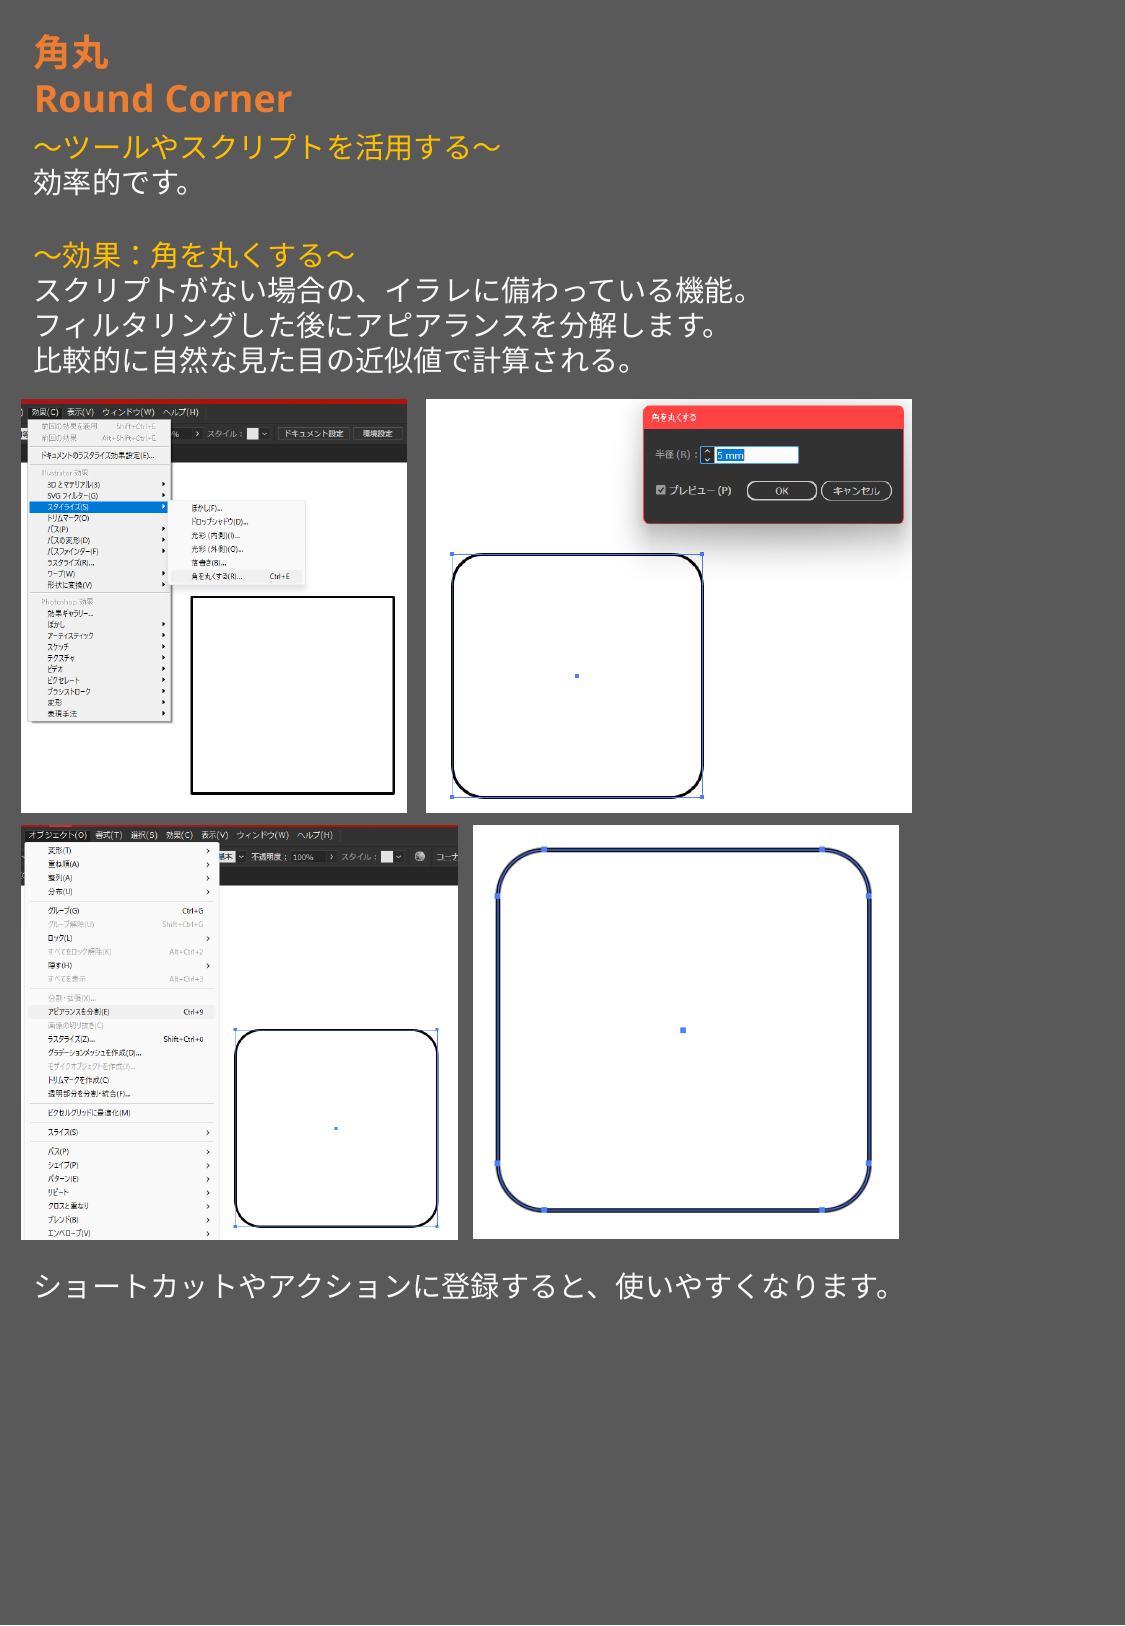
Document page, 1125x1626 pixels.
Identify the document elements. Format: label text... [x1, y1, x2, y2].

text_box ショートカットやアクションに登録すると、使いやすくなります。 [19, 1260, 1125, 1311]
text_box 角丸 Round Corner [19, 21, 1125, 122]
picture [426, 398, 913, 813]
picture [20, 398, 408, 813]
picture [473, 824, 900, 1239]
text_box ～ツールやスクリプトを活用する～ 効率的です。 [19, 122, 1125, 207]
picture [20, 825, 459, 1240]
text_box ～効果：角を丸くする～ スクリプトがない場合の、イラレに備わっている機能。 フィルタリングした後にアピアランスを分解します。 比較的に自然な見た目の近似値で計算される。 [19, 229, 1125, 385]
